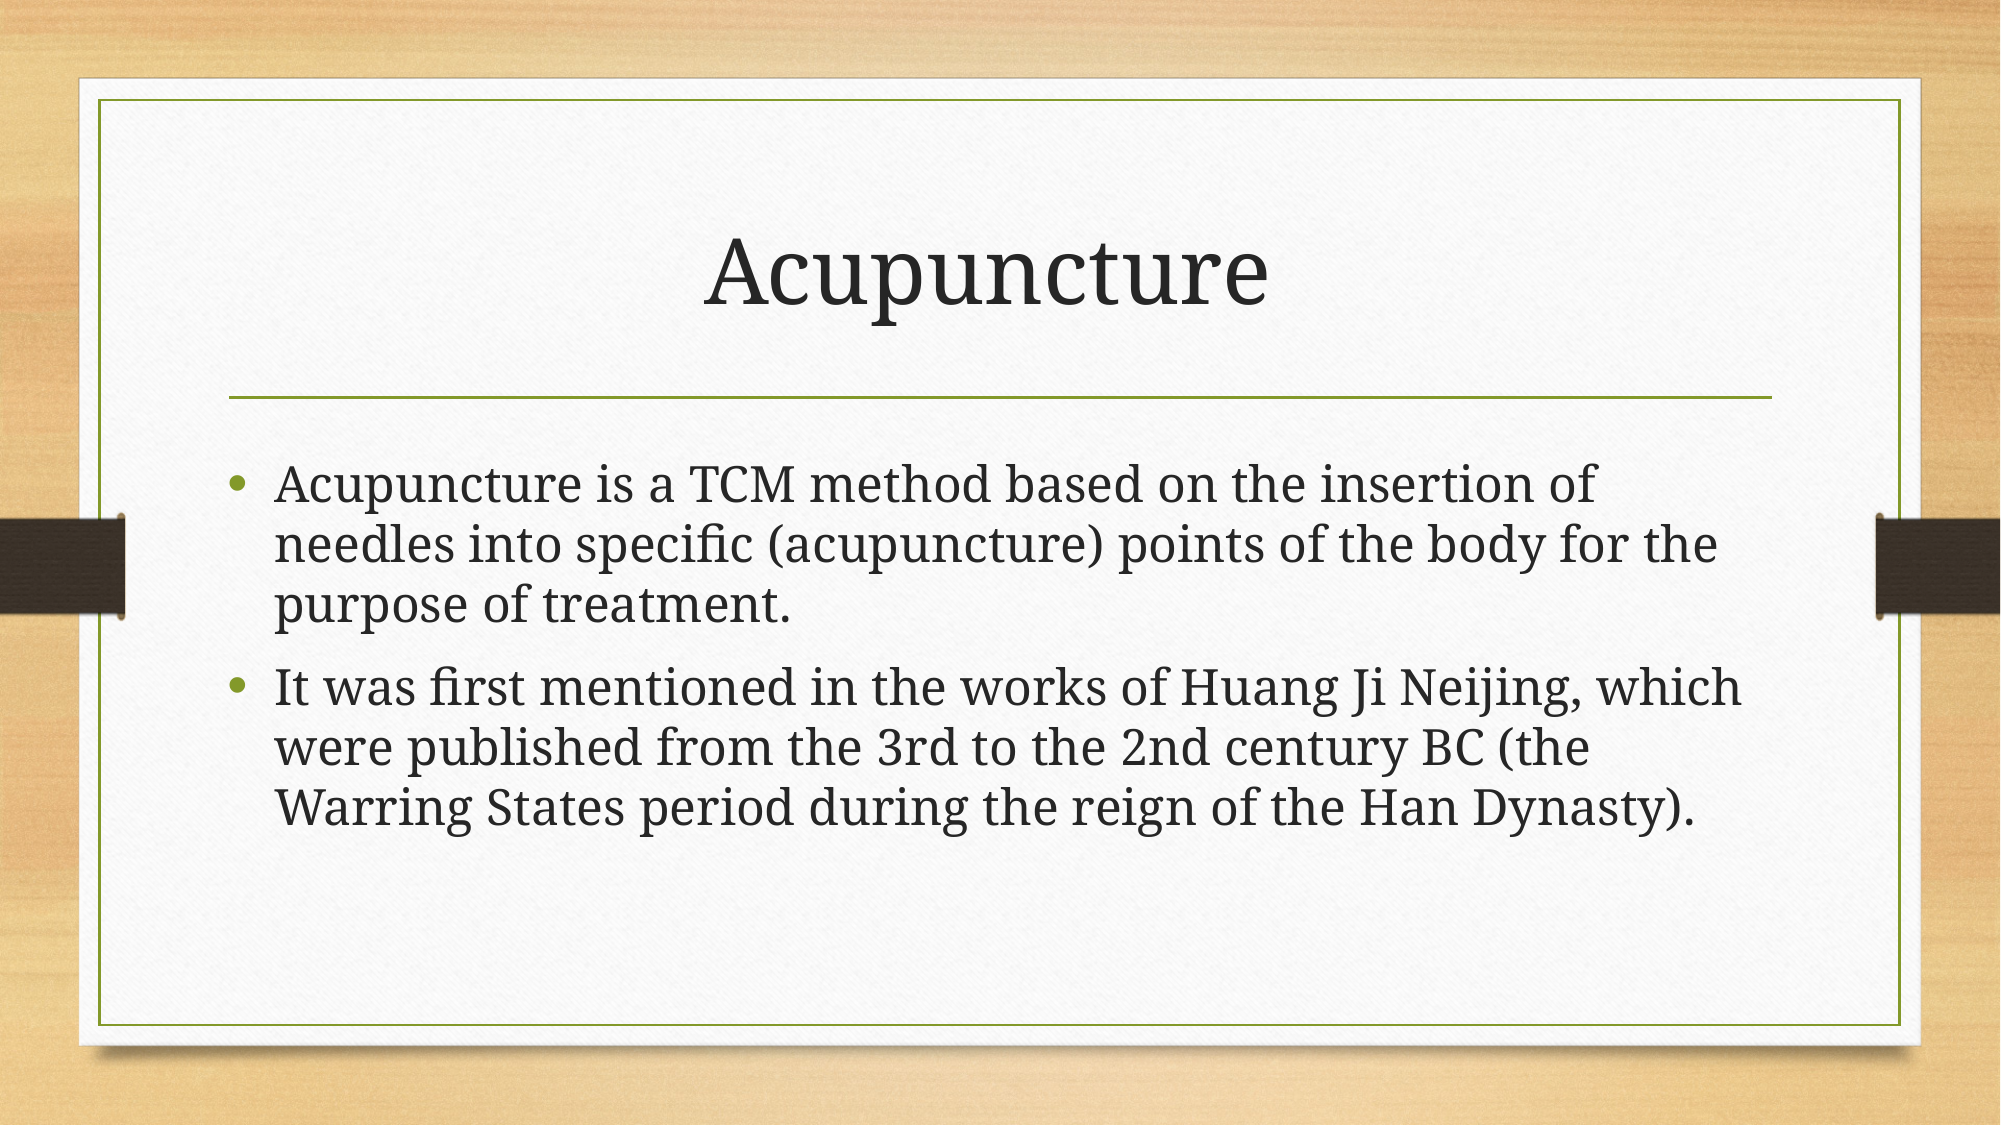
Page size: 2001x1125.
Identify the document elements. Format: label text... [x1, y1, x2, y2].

list Acupuncture is a TCM method based on the insertion of needles into specific (acupuncture) points of the body for the purpose of treatment. It was first mentioned in the works of Huang Ji Neijing, which were published from the 3rd to the 2nd century BC (the Warring States period during the reign of the Han Dynasty). [212, 362, 1788, 907]
title Acupuncture [212, 161, 1788, 362]
picture [0, 0, 2001, 1125]
